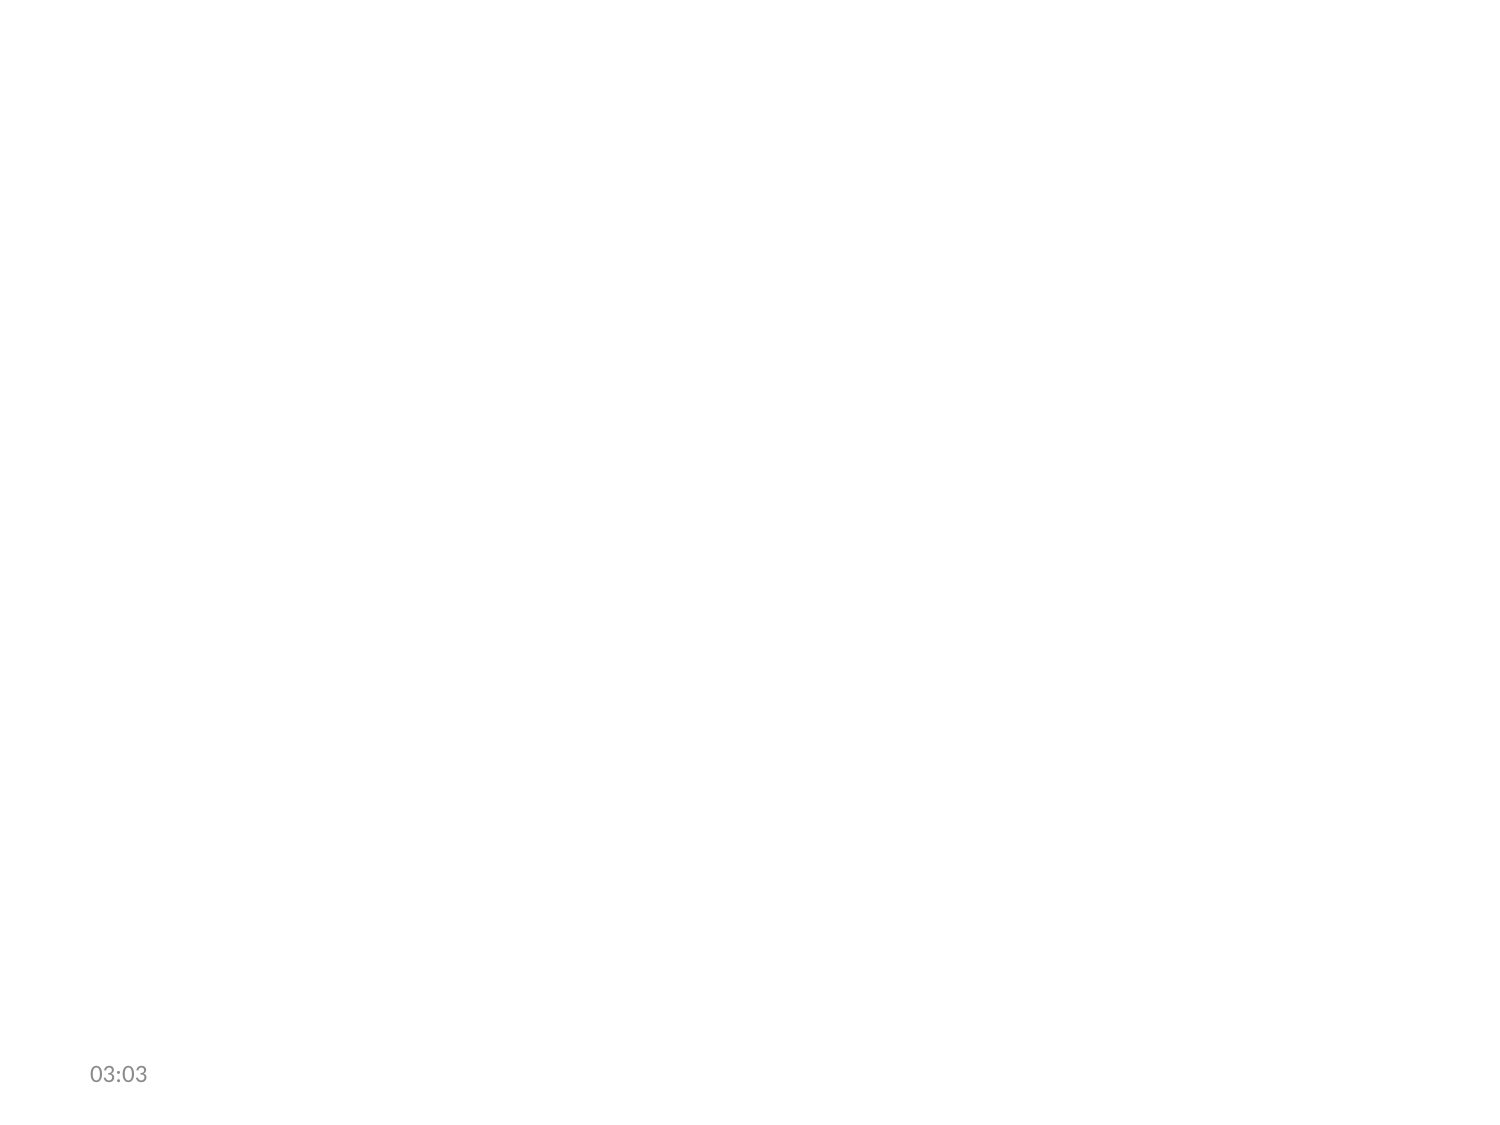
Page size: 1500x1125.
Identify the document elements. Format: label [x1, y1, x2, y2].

slide_number [75, 1042, 425, 1103]
